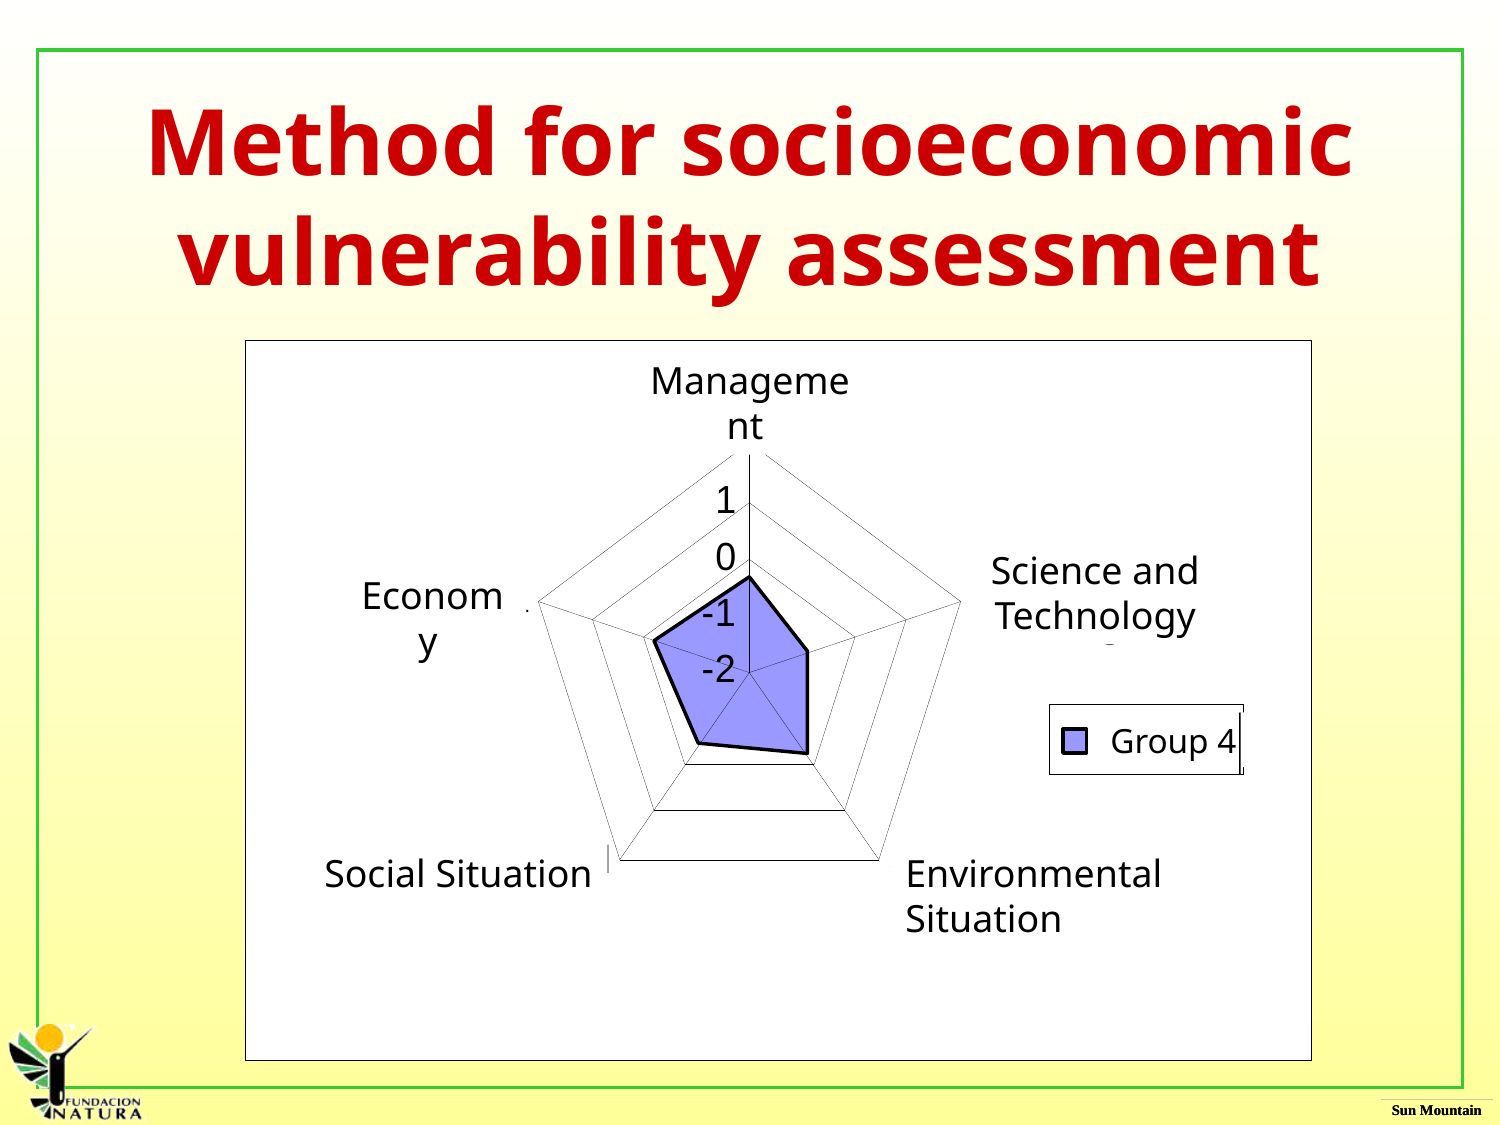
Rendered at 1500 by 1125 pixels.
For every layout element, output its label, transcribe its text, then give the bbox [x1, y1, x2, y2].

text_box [227, 322, 1329, 1076]
title Method for socioeconomic vulnerability assessment [112, 99, 1388, 288]
